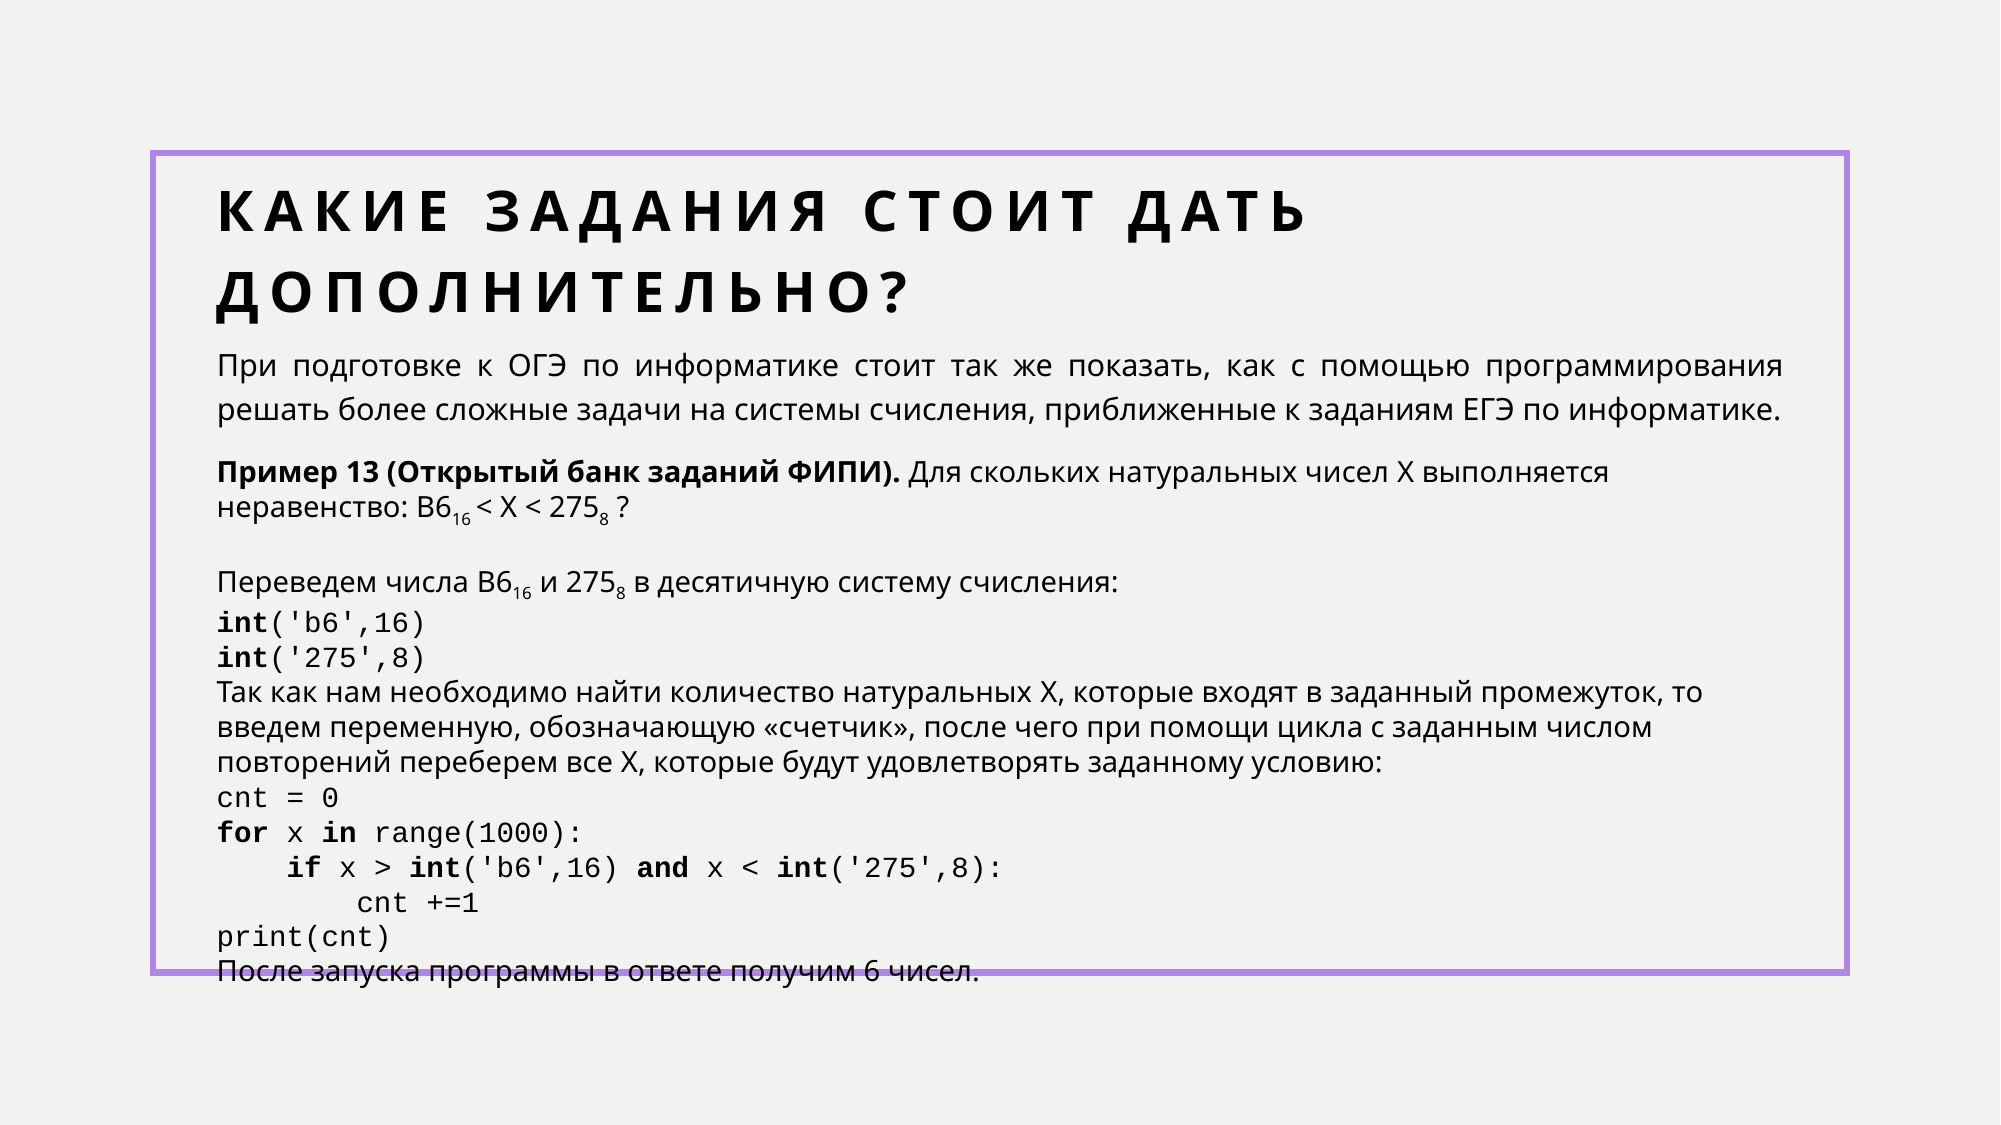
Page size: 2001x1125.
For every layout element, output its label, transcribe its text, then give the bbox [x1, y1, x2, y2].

list При подготовке к ОГЭ по информатике стоит так же показать, как с помощью программирования решать более сложные задачи на системы счисления, приближенные к заданиям ЕГЭ по информатике. [201, 330, 1798, 446]
title Какие задания стоит дать дополнительно? [201, 154, 1675, 330]
text_box Пример 13 (Открытый банк заданий ФИПИ). Для скольких натуральных чисел X выполняется неравенство: B616 < X < 2758 ? Переведем числа B616 и 2758 в десятичную систему счисления: int('b6',16) int('275',8) Так как нам необходимо найти количество натуральных X, которые входят в заданный промежуток, то введем переменную, обозначающую «счетчик», после чего при помощи цикла с заданным числом повторений переберем все X, которые будут удовлетворять заданному условию: cnt = 0 for x in range(1000): if x > int('b6',16) and x < int('275',8): cnt +=1 print(cnt) После запуска программы в ответе получим 6 чисел. [201, 446, 1798, 996]
